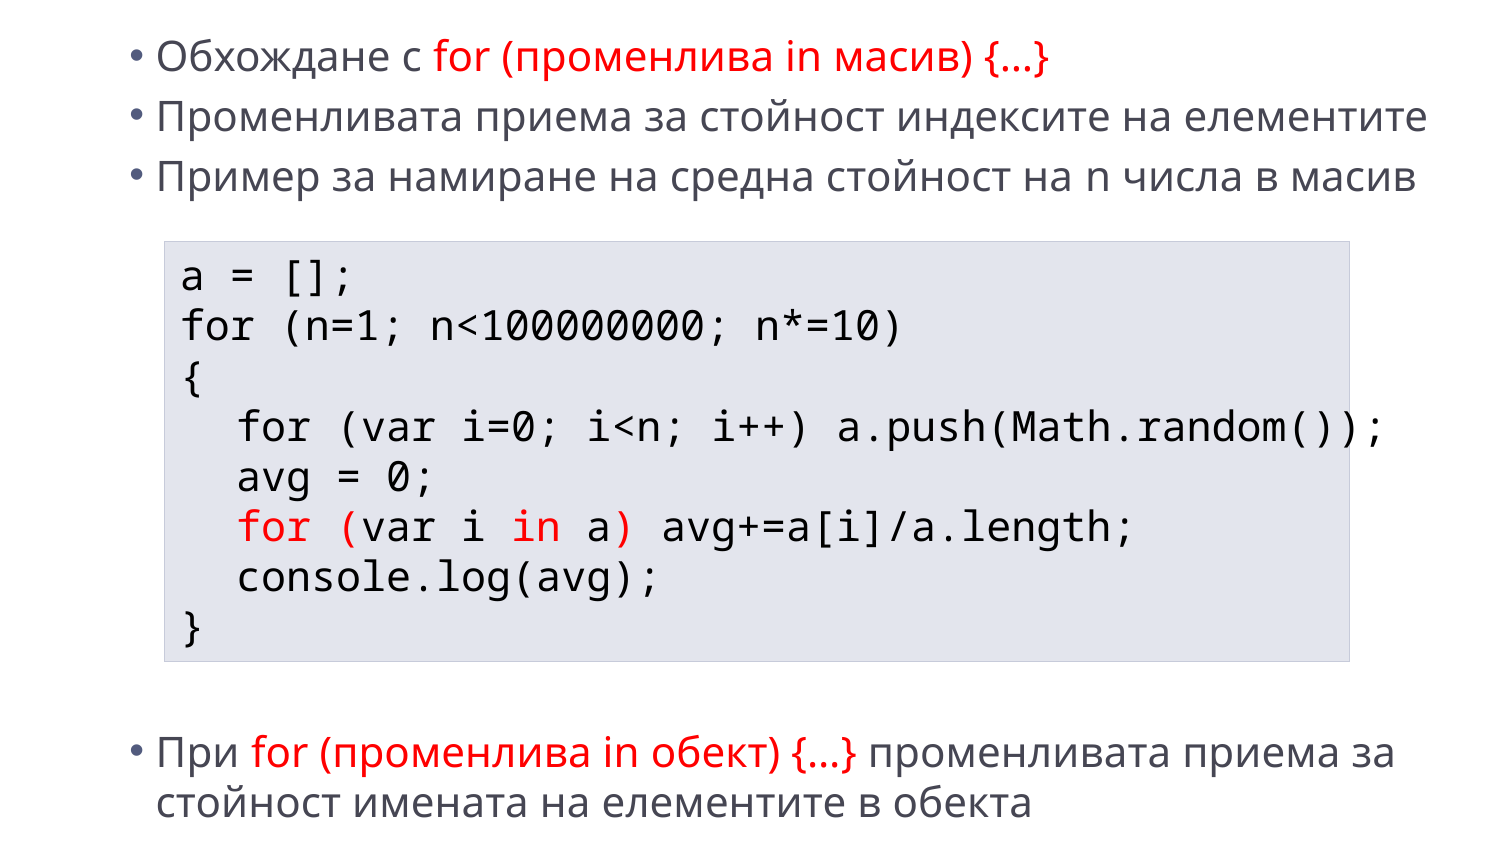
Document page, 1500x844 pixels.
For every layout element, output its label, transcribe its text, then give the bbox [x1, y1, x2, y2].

list Обхождане с for (променлива in масив) {…} Променливата приема за стойност индексите на елементите Пример за намиране на средна стойност на n числа в масив При for (променлива in обект) {…} променливата приема за стойност имената на елементите в обекта [75, 21, 1475, 835]
text_box a = []; for (n=1; n<100000000; n*=10) { for (var i=0; i<n; i++) a.push(Math.random()); avg = 0; for (var i in a) avg+=a[i]/a.length; console.log(avg); } [164, 241, 1350, 662]
